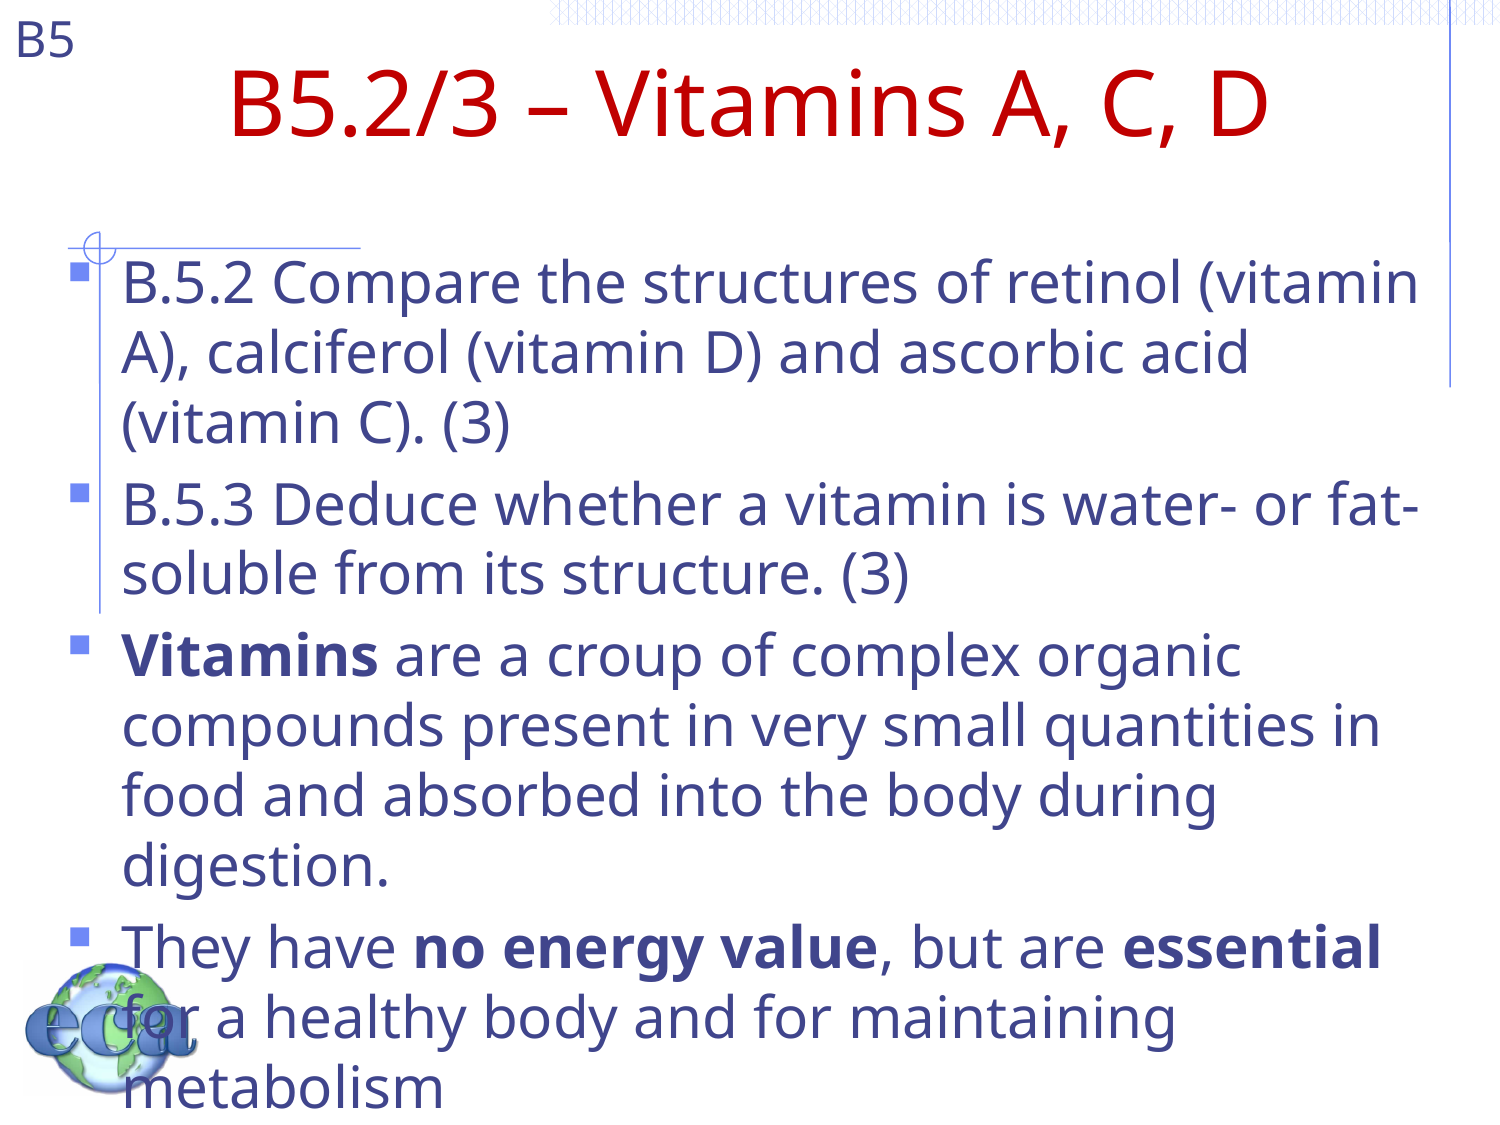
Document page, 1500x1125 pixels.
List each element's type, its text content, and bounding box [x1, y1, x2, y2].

picture [23, 960, 200, 1096]
list B.5.2 Compare the structures of retinol (vitamin A), calciferol (vitamin D) and ascorbic acid (vitamin C). (3) B.5.3 Deduce whether a vitamin is water- or fat-soluble from its structure. (3) Vitamins are a croup of complex organic compounds present in very small quantities in food and absorbed into the body during digestion. They have no energy value, but are essential for a healthy body and for maintaining metabolism [49, 237, 1463, 976]
title B5.2/3 – Vitamins A, C, D [37, 24, 1463, 163]
